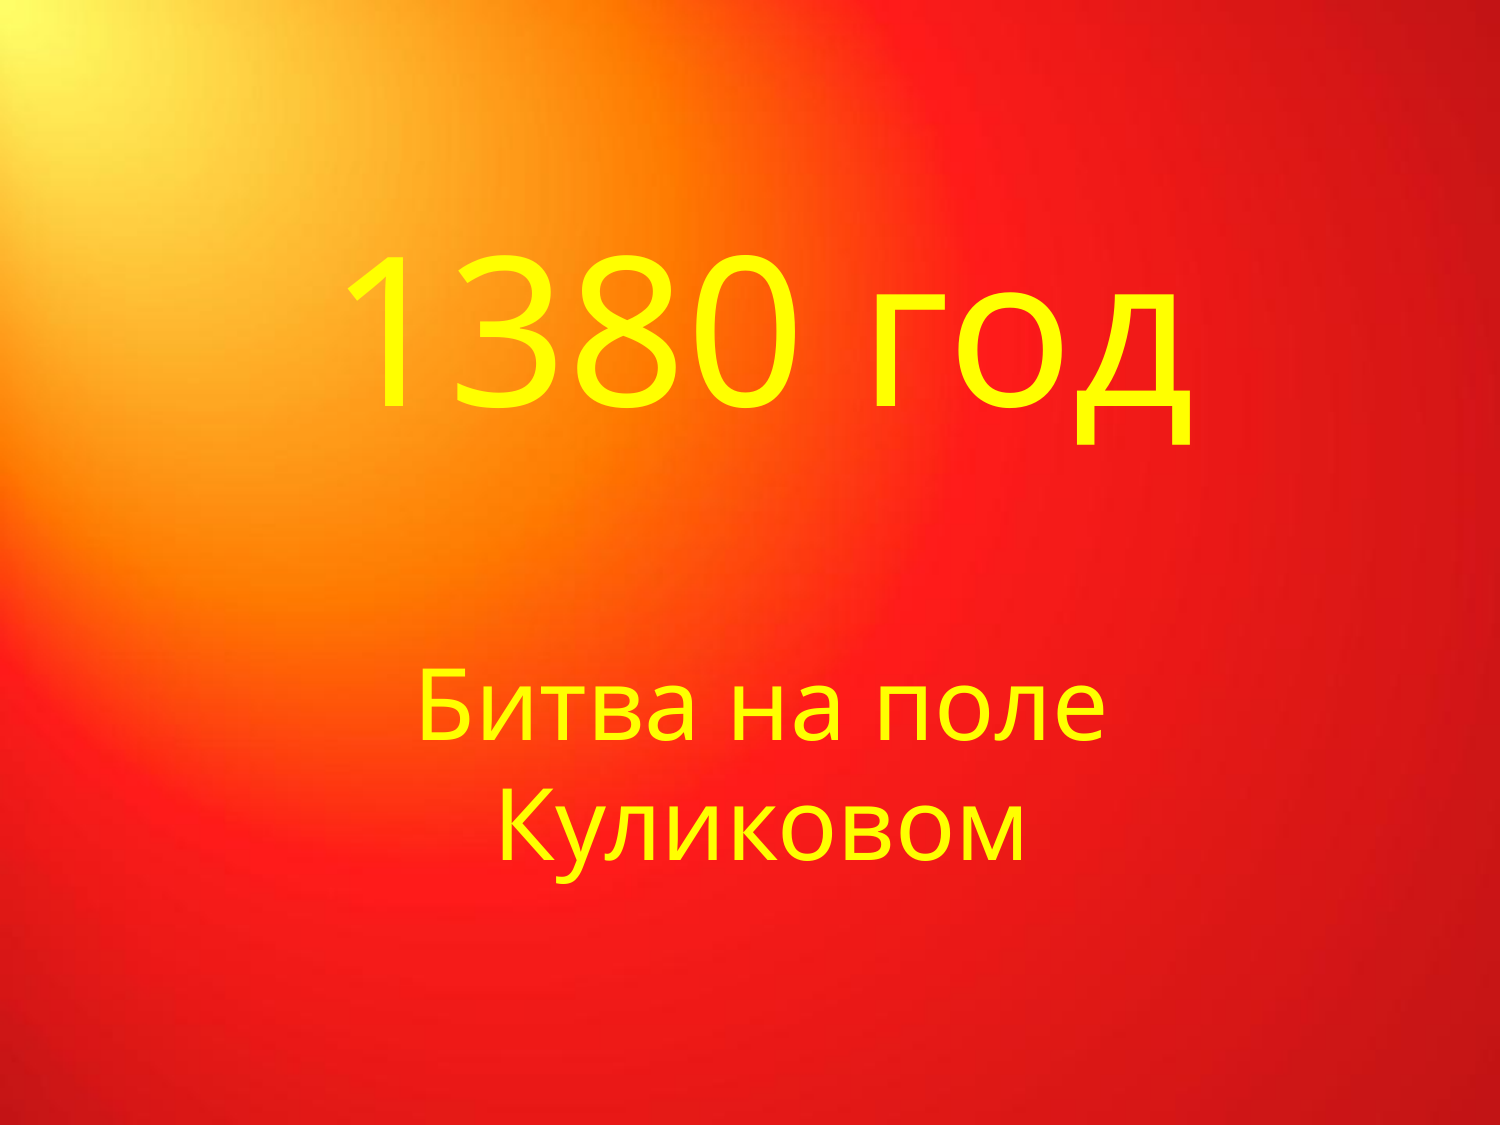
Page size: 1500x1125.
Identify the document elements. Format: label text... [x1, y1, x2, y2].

title 1380 год [241, 160, 1282, 485]
subtitle Битва на поле Куликовом [182, 633, 1341, 799]
picture [0, 0, 1500, 1125]
